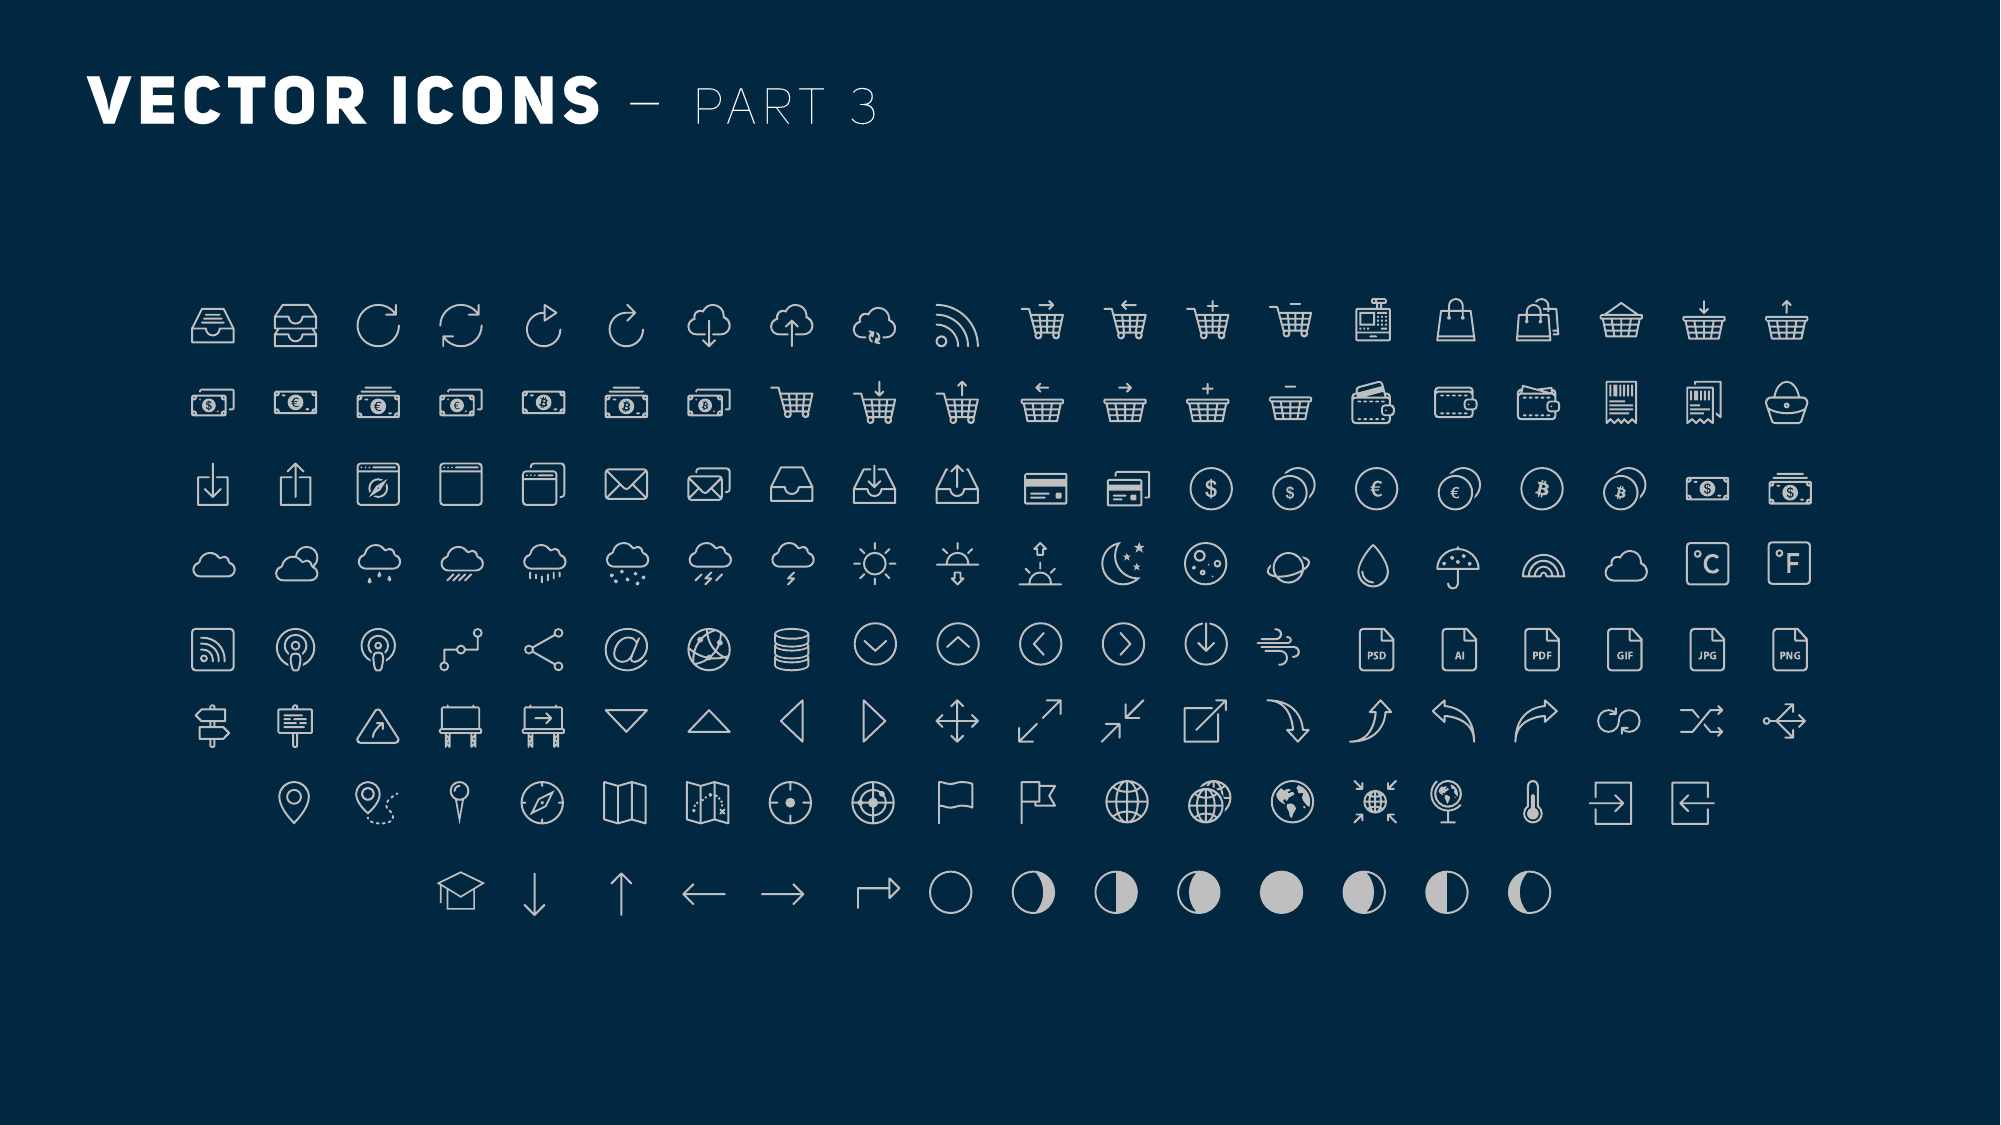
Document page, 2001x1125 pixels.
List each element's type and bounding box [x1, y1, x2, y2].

text_box [1521, 553, 1566, 578]
text_box [1431, 699, 1476, 743]
text_box [1183, 699, 1227, 743]
text_box [1355, 298, 1391, 342]
text_box [1768, 480, 1812, 505]
text_box [1018, 568, 1062, 586]
text_box [1106, 478, 1143, 507]
text_box [203, 462, 222, 498]
text_box [1266, 699, 1310, 743]
text_box [442, 324, 483, 348]
text_box [1186, 307, 1230, 340]
text_box [867, 464, 882, 489]
text_box [1264, 649, 1288, 666]
text_box [687, 475, 723, 501]
text_box [1011, 870, 1056, 914]
text_box [935, 392, 979, 425]
text_box [935, 699, 979, 743]
text_box [1201, 382, 1214, 395]
picture [0, 2, 2000, 181]
text_box [938, 781, 974, 825]
text_box [191, 627, 235, 672]
text_box [1387, 780, 1397, 790]
text_box [1186, 398, 1230, 423]
text_box [447, 388, 483, 411]
text_box [1353, 780, 1364, 790]
text_box [1103, 307, 1147, 340]
text_box [771, 542, 815, 568]
text_box [1353, 813, 1364, 824]
text_box [1105, 780, 1149, 824]
text_box [1436, 546, 1480, 590]
text_box [439, 394, 475, 417]
text_box [1124, 699, 1145, 719]
text_box [935, 551, 980, 566]
text_box [440, 545, 484, 572]
text_box [604, 394, 649, 419]
text_box [523, 872, 546, 916]
text_box [1272, 467, 1316, 511]
text_box [1038, 300, 1055, 310]
text_box [357, 544, 402, 570]
text_box [874, 331, 881, 345]
text_box [199, 388, 235, 411]
text_box [687, 394, 723, 417]
text_box [1772, 627, 1808, 672]
text_box [1781, 300, 1792, 314]
text_box [851, 781, 895, 825]
text_box [356, 303, 400, 348]
text_box [356, 708, 400, 744]
text_box [1103, 398, 1147, 423]
text_box [1270, 780, 1315, 824]
text_box [1101, 622, 1146, 666]
text_box [1351, 380, 1395, 425]
text_box [1514, 699, 1558, 743]
text_box [853, 622, 898, 666]
text_box [608, 303, 645, 348]
text_box [439, 462, 483, 506]
text_box [1449, 467, 1482, 499]
text_box [275, 545, 319, 582]
text_box [1094, 870, 1138, 914]
text_box [1041, 699, 1062, 719]
text_box [275, 627, 316, 672]
text_box [1765, 380, 1809, 425]
text_box [687, 627, 731, 672]
text_box [1357, 544, 1389, 588]
text_box [1588, 794, 1625, 813]
text_box [1434, 386, 1478, 419]
text_box [449, 781, 470, 825]
text_box [1101, 542, 1141, 586]
text_box [1767, 541, 1811, 585]
text_box [874, 380, 885, 397]
text_box [1189, 467, 1233, 511]
text_box [277, 704, 313, 748]
text_box [862, 699, 887, 743]
text_box [604, 709, 649, 733]
text_box [1035, 382, 1050, 393]
text_box [604, 468, 649, 500]
text_box [386, 795, 394, 803]
text_box [1605, 380, 1638, 425]
text_box [1699, 300, 1709, 314]
text_box [852, 468, 897, 504]
text_box [852, 392, 897, 425]
text_box [446, 573, 467, 582]
text_box [1033, 542, 1048, 556]
text_box [191, 307, 235, 344]
text_box [1685, 542, 1730, 586]
text_box [1206, 300, 1219, 312]
text_box [1358, 627, 1395, 672]
text_box [784, 319, 799, 348]
text_box [1256, 636, 1292, 644]
text_box [685, 781, 730, 825]
text_box [695, 388, 731, 411]
text_box [356, 462, 400, 506]
text_box [525, 303, 562, 348]
text_box [1259, 870, 1304, 914]
text_box [1679, 705, 1724, 733]
text_box [1686, 386, 1714, 425]
text_box [1349, 699, 1393, 743]
text_box [279, 476, 312, 506]
text_box [682, 883, 726, 906]
text_box [1268, 305, 1313, 338]
text_box [868, 330, 875, 343]
text_box [1354, 467, 1399, 511]
text_box [529, 462, 566, 498]
text_box [194, 704, 231, 748]
text_box [1024, 472, 1068, 505]
text_box [687, 709, 731, 733]
text_box [853, 548, 891, 579]
text_box [278, 781, 310, 825]
text_box [1133, 542, 1145, 553]
text_box [1441, 627, 1478, 672]
text_box [524, 627, 564, 672]
text_box [1507, 870, 1552, 914]
text_box [1694, 380, 1722, 419]
text_box [774, 627, 810, 672]
text_box [950, 571, 965, 586]
text_box [438, 704, 483, 748]
text_box [688, 542, 732, 568]
text_box [273, 390, 318, 415]
text_box [521, 470, 558, 506]
text_box [191, 394, 227, 417]
text_box [1020, 781, 1057, 825]
text_box [936, 622, 980, 666]
text_box [779, 699, 804, 743]
text_box [760, 883, 805, 906]
text_box [1019, 622, 1063, 666]
text_box [695, 467, 731, 494]
text_box [1524, 627, 1560, 672]
text_box [1020, 398, 1064, 423]
text_box [1679, 794, 1715, 813]
text_box [768, 781, 813, 825]
text_box [197, 476, 229, 506]
text_box [1260, 646, 1300, 658]
text_box [1183, 542, 1228, 586]
text_box [1121, 300, 1137, 310]
text_box [1425, 870, 1469, 914]
text_box [770, 303, 814, 336]
text_box [1762, 703, 1806, 739]
text_box [929, 870, 973, 914]
text_box [787, 571, 796, 586]
text_box [360, 627, 396, 672]
text_box [1100, 722, 1121, 743]
text_box [935, 303, 979, 348]
text_box [935, 468, 979, 504]
text_box [1177, 870, 1221, 914]
text_box [1363, 789, 1388, 814]
text_box [1685, 476, 1730, 501]
text_box [356, 394, 400, 419]
text_box [355, 781, 381, 815]
text_box [704, 571, 713, 586]
text_box [1387, 813, 1397, 824]
text_box [1268, 396, 1313, 421]
text_box [1342, 870, 1386, 914]
text_box [523, 544, 567, 570]
text_box [388, 810, 394, 819]
text_box [1188, 780, 1232, 824]
text_box [687, 303, 731, 336]
text_box [604, 627, 649, 672]
text_box [610, 872, 633, 916]
text_box [950, 464, 965, 489]
text_box [1703, 723, 1724, 737]
text_box [603, 781, 647, 825]
text_box [702, 319, 716, 348]
text_box [439, 303, 480, 327]
text_box [286, 462, 305, 498]
text_box [1260, 628, 1283, 641]
text_box [770, 466, 814, 502]
text_box [857, 877, 901, 909]
text_box [1430, 780, 1462, 824]
text_box [1671, 781, 1709, 825]
text_box [1018, 722, 1038, 743]
text_box [1184, 622, 1228, 666]
text_box [1436, 298, 1476, 342]
text_box [1682, 315, 1726, 340]
text_box [1520, 467, 1564, 511]
text_box [1604, 549, 1648, 582]
text_box [1118, 382, 1132, 393]
text_box [694, 573, 703, 582]
text_box [1607, 627, 1643, 672]
text_box [605, 542, 650, 568]
text_box [1437, 474, 1474, 511]
text_box [521, 704, 565, 748]
text_box [1266, 552, 1310, 584]
text_box [1765, 315, 1809, 340]
text_box [1603, 467, 1647, 511]
text_box [192, 551, 236, 578]
text_box [273, 303, 318, 348]
text_box [957, 380, 968, 397]
text_box [770, 386, 814, 419]
text_box [1020, 307, 1064, 340]
text_box [1597, 707, 1641, 735]
text_box [1516, 384, 1561, 421]
text_box [1114, 470, 1151, 499]
text_box [520, 781, 564, 825]
text_box [852, 306, 897, 339]
text_box [1523, 780, 1543, 824]
text_box [439, 627, 483, 672]
text_box [436, 871, 486, 910]
text_box [366, 816, 374, 824]
text_box [1599, 302, 1643, 338]
text_box [521, 390, 566, 415]
text_box [1689, 627, 1726, 672]
text_box [1515, 298, 1560, 342]
text_box [1594, 781, 1633, 825]
